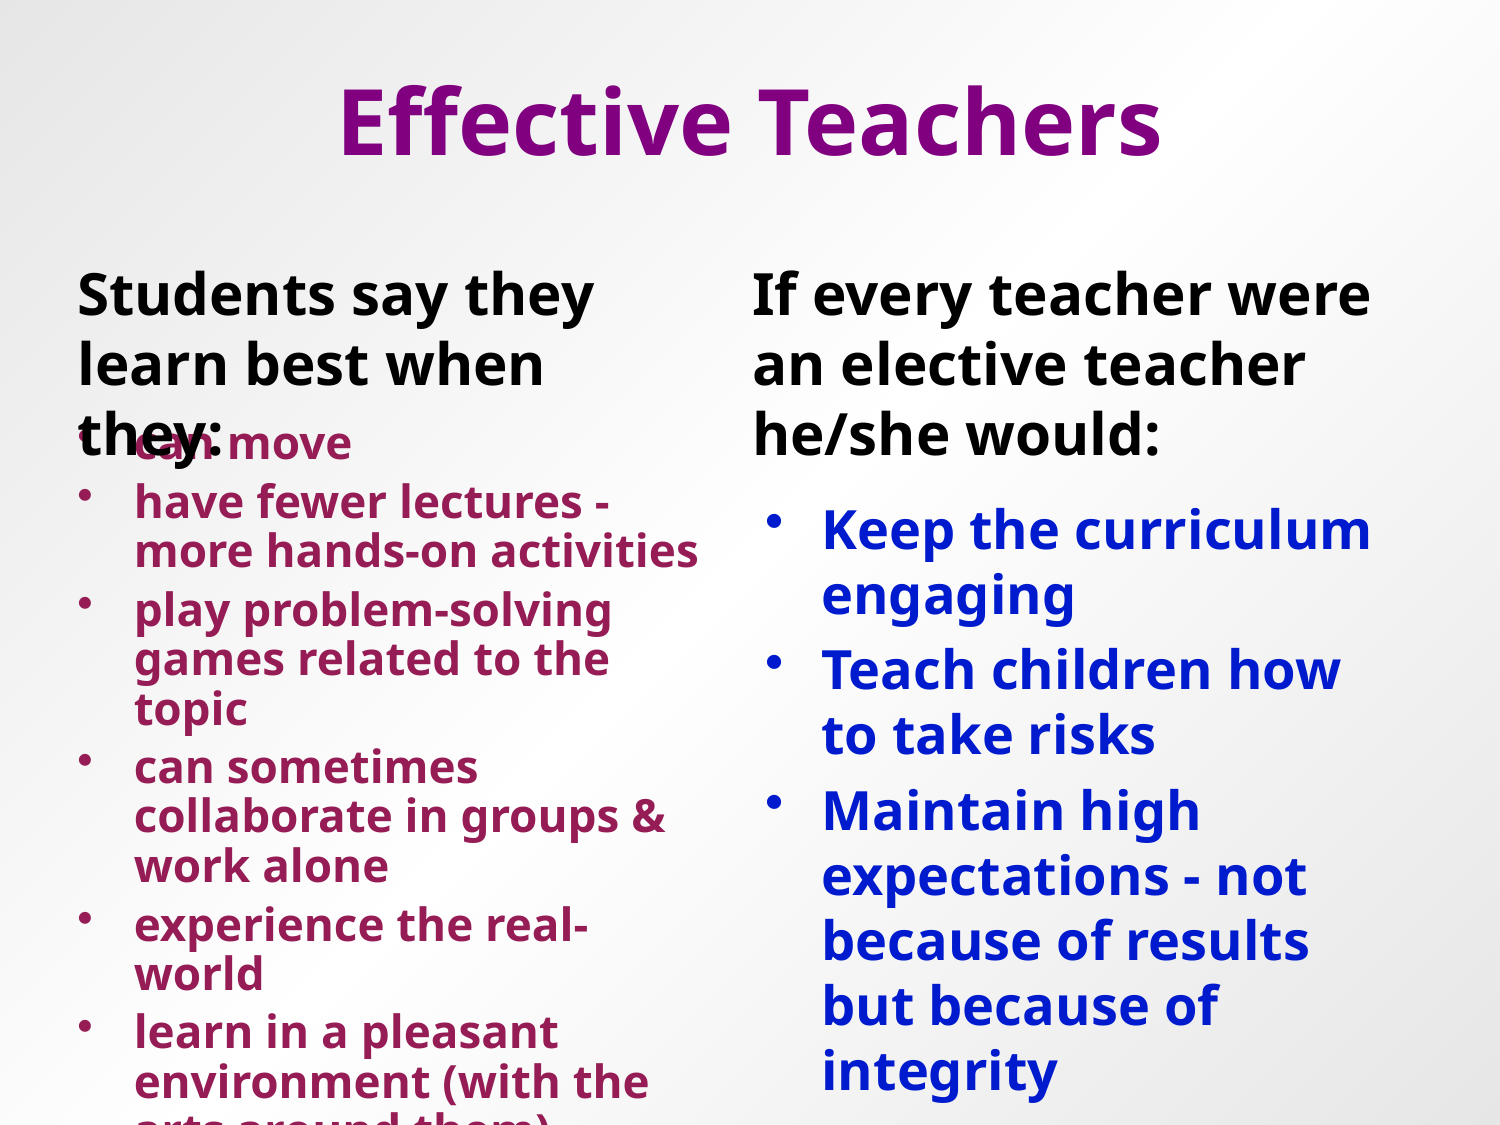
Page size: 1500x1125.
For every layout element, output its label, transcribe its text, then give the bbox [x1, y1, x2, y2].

list Keep the curriculum engaging Teach children how to take risks Maintain high expectations - not because of results but because of integrity [749, 487, 1414, 1125]
title Effective Teachers [74, 24, 1426, 213]
text_box If every teacher were an elective teacher he/she would: [737, 249, 1425, 475]
text_box Students say they learn best when they: [62, 249, 713, 475]
list can move have fewer lectures - more hands-on activities play problem-solving games related to the topic can sometimes collaborate in groups & work alone experience the real-world learn in a pleasant environment (with the arts around them) [62, 412, 726, 1088]
